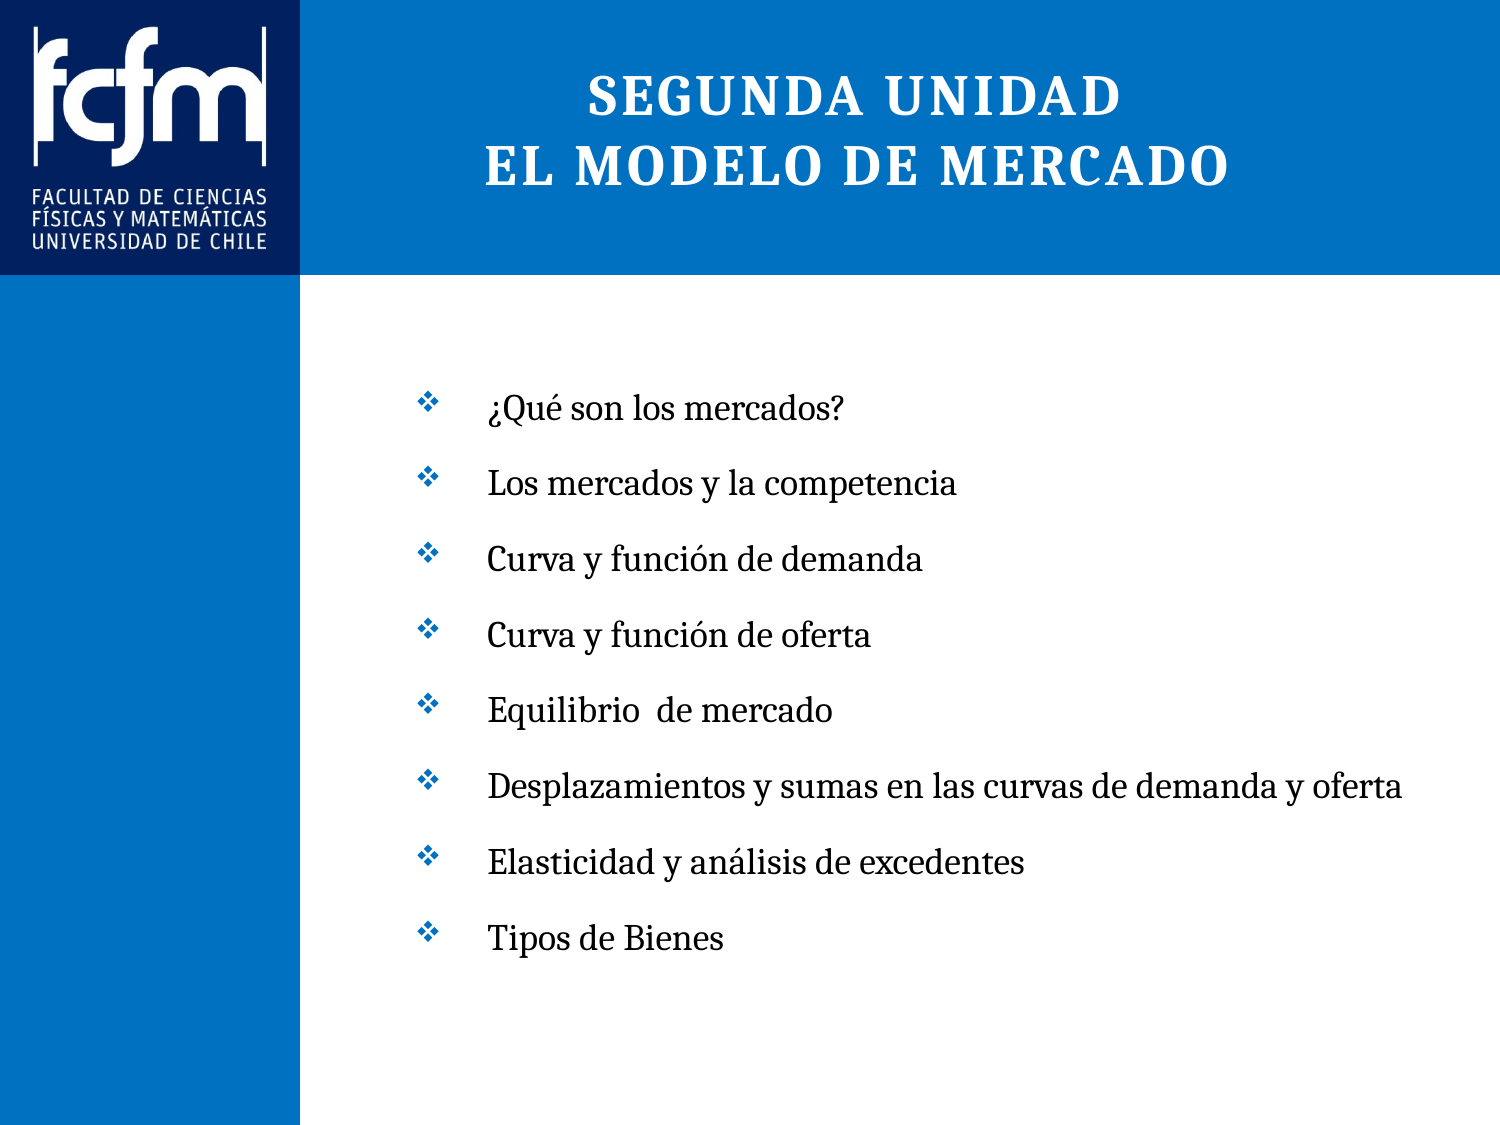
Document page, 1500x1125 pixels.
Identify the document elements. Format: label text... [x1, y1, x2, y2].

picture [29, 18, 272, 254]
title Segunda unidad el modelo de mercado [419, 40, 1295, 214]
list ¿Qué son los mercados? Los mercados y la competencia Curva y función de demanda Curva y función de oferta Equilibrio de mercado Desplazamientos y sumas en las curvas de demanda y oferta Elasticidad y análisis de excedentes Tipos de Bienes [399, 375, 1425, 1005]
